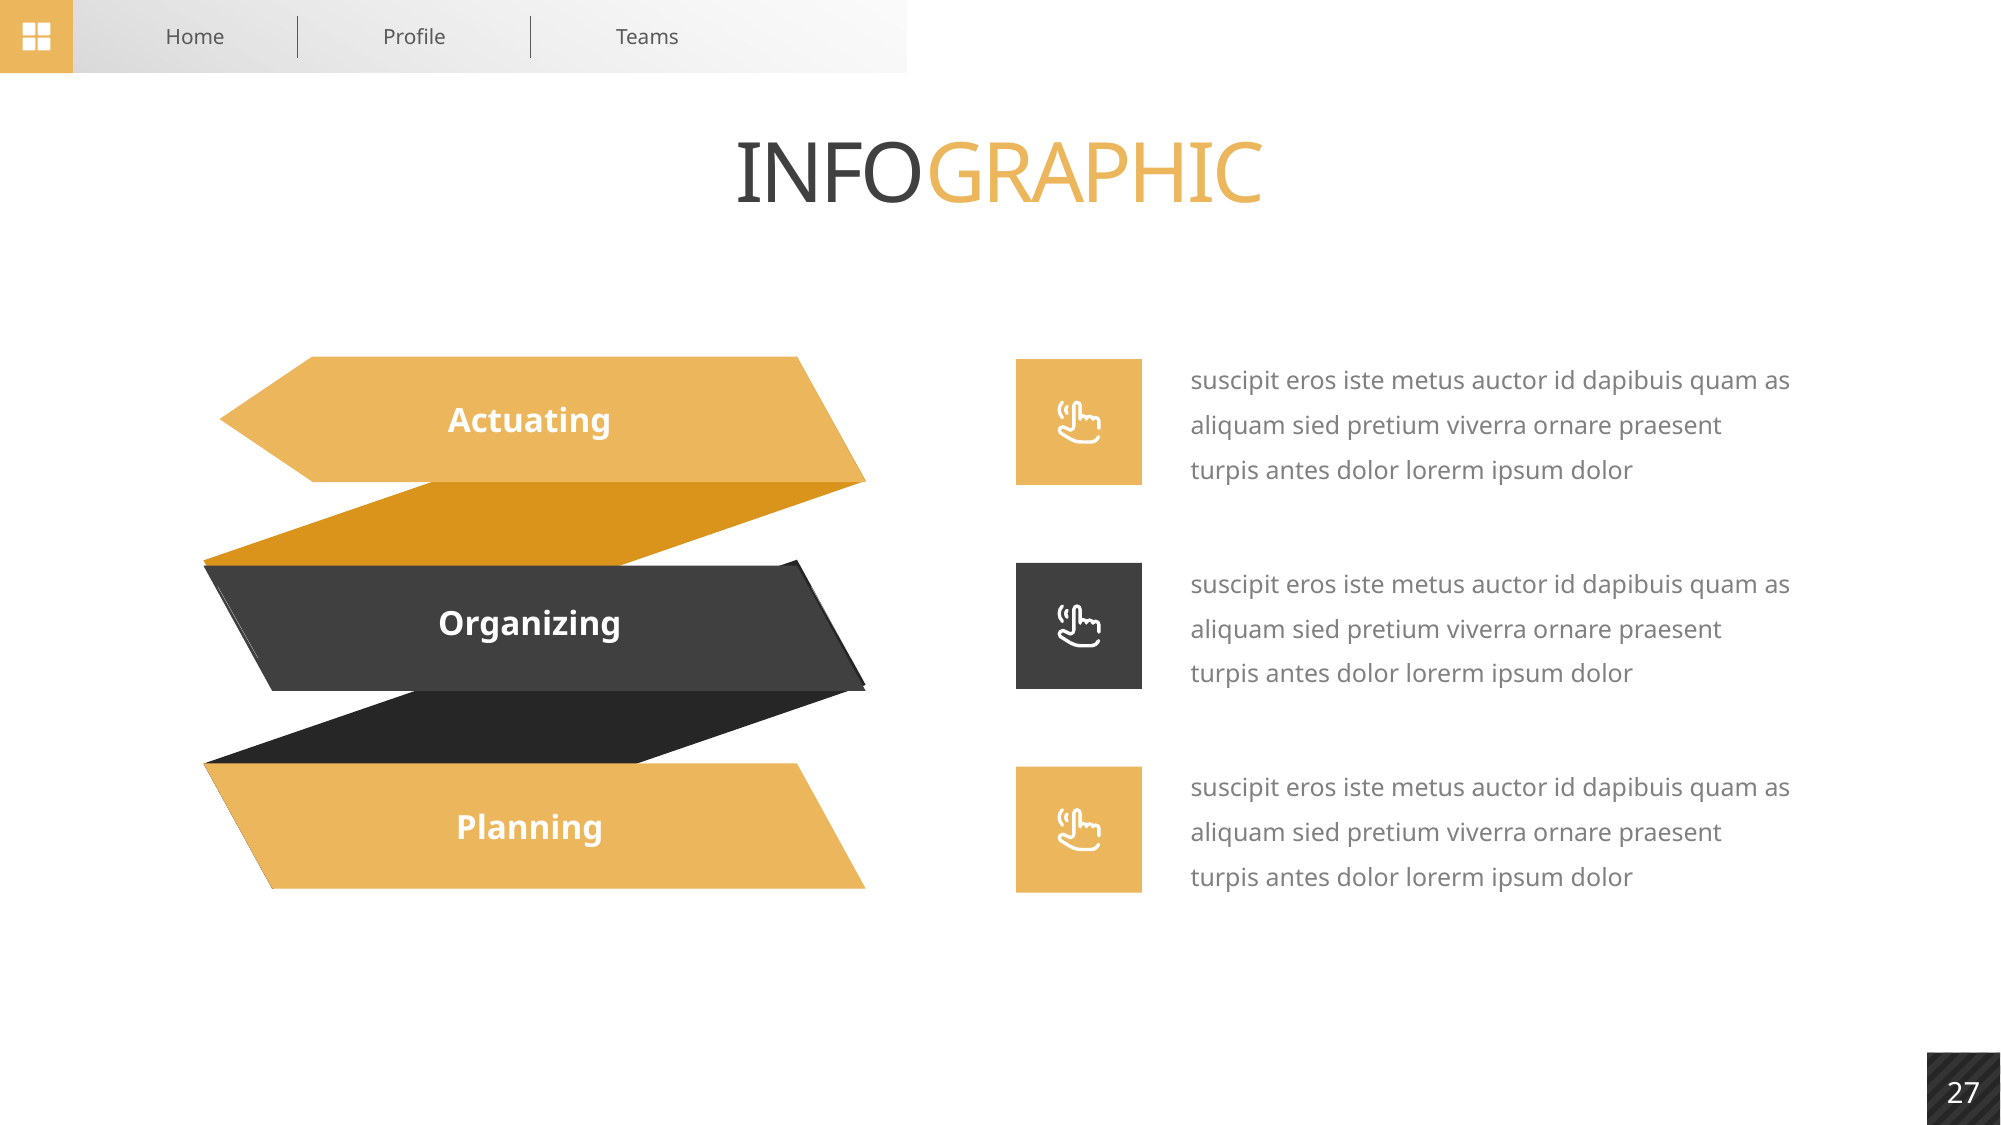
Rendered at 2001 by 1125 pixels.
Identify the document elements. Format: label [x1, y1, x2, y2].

text_box [0, 0, 2001, 1125]
